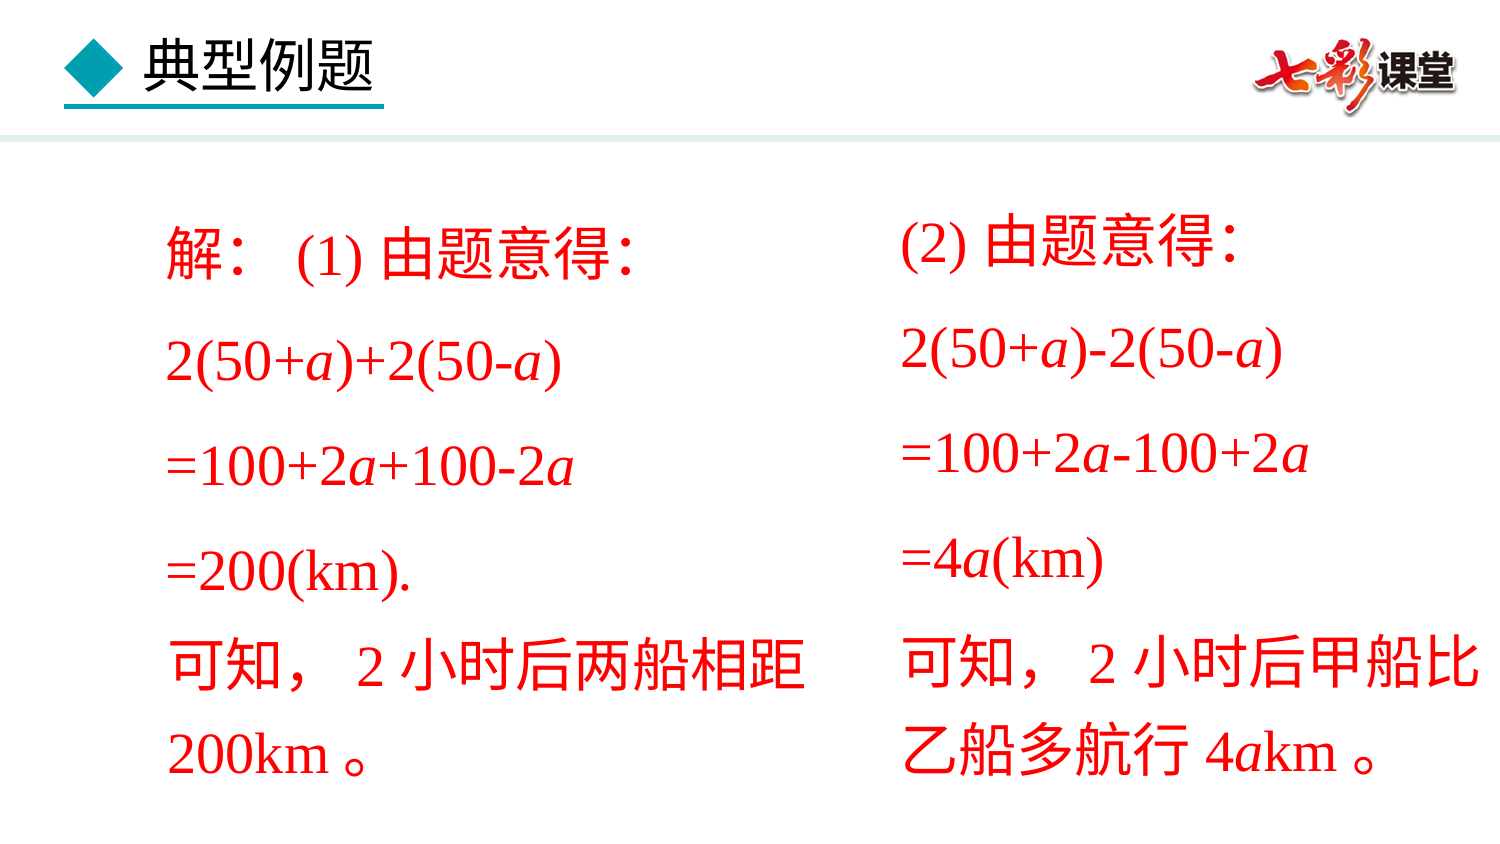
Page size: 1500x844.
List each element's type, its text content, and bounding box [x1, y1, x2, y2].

text_box (2)由题意得：2(50+a)-2(50-a) =100+2a-100+2a =4a(km) [885, 161, 1459, 600]
text_box 可知，2小时后两船相距200km。 [152, 602, 833, 793]
text_box 可知，2小时后甲船比乙船多航行4akm。 [885, 600, 1497, 791]
picture [1249, 32, 1461, 118]
text_box 解：(1)由题意得： 2(50+a)+2(50-a) =100+2a+100-2a =200(km). [151, 174, 826, 610]
